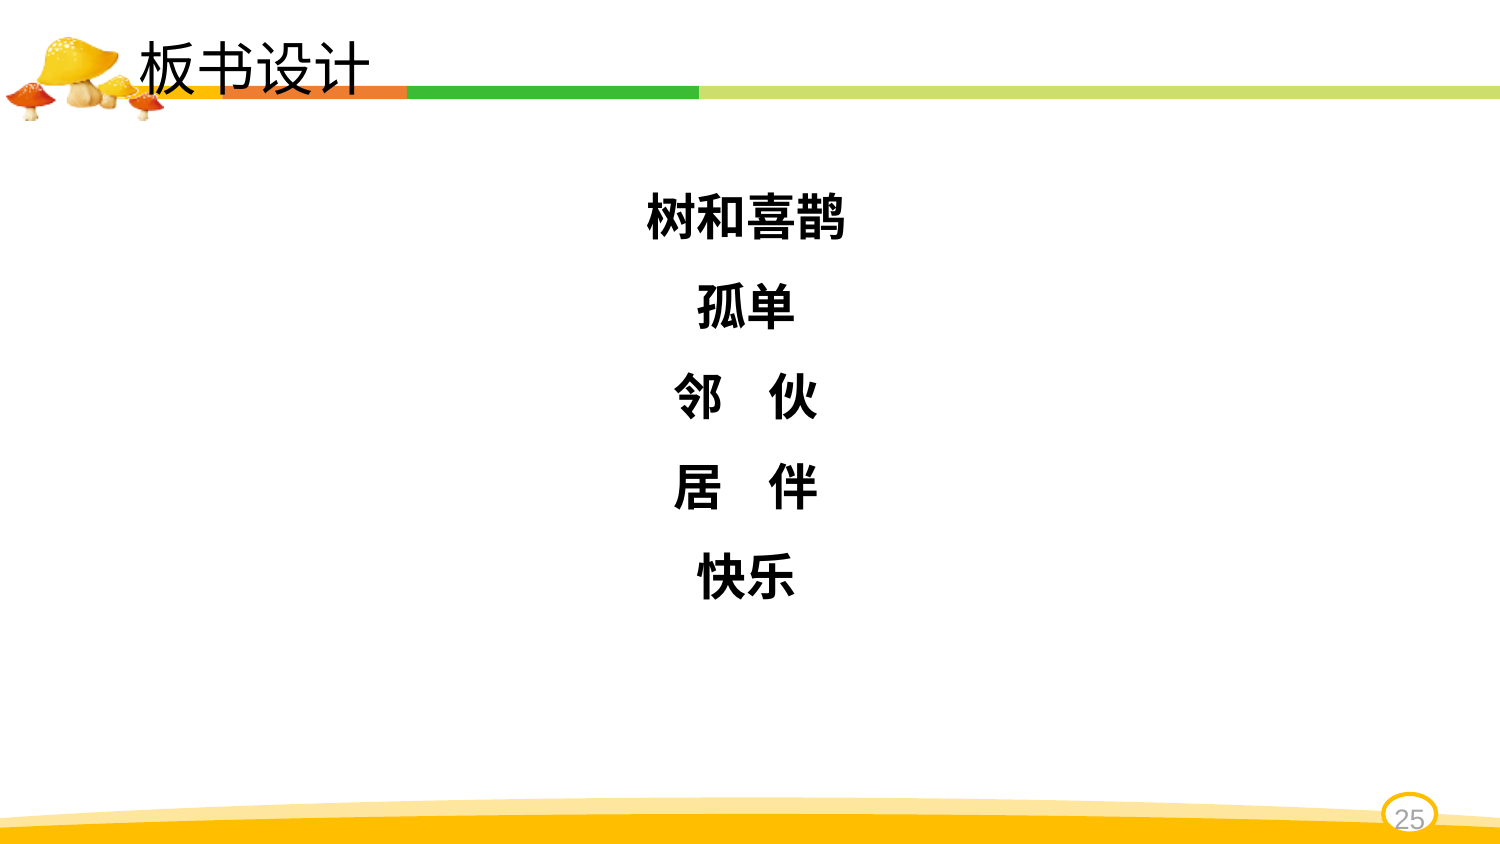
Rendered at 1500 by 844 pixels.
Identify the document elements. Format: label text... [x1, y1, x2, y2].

picture [6, 37, 164, 121]
text_box 树和喜鹊 孤单 邻 伙 居 伴 快乐 [371, 148, 1121, 613]
text_box 板书设计 [123, 24, 387, 110]
